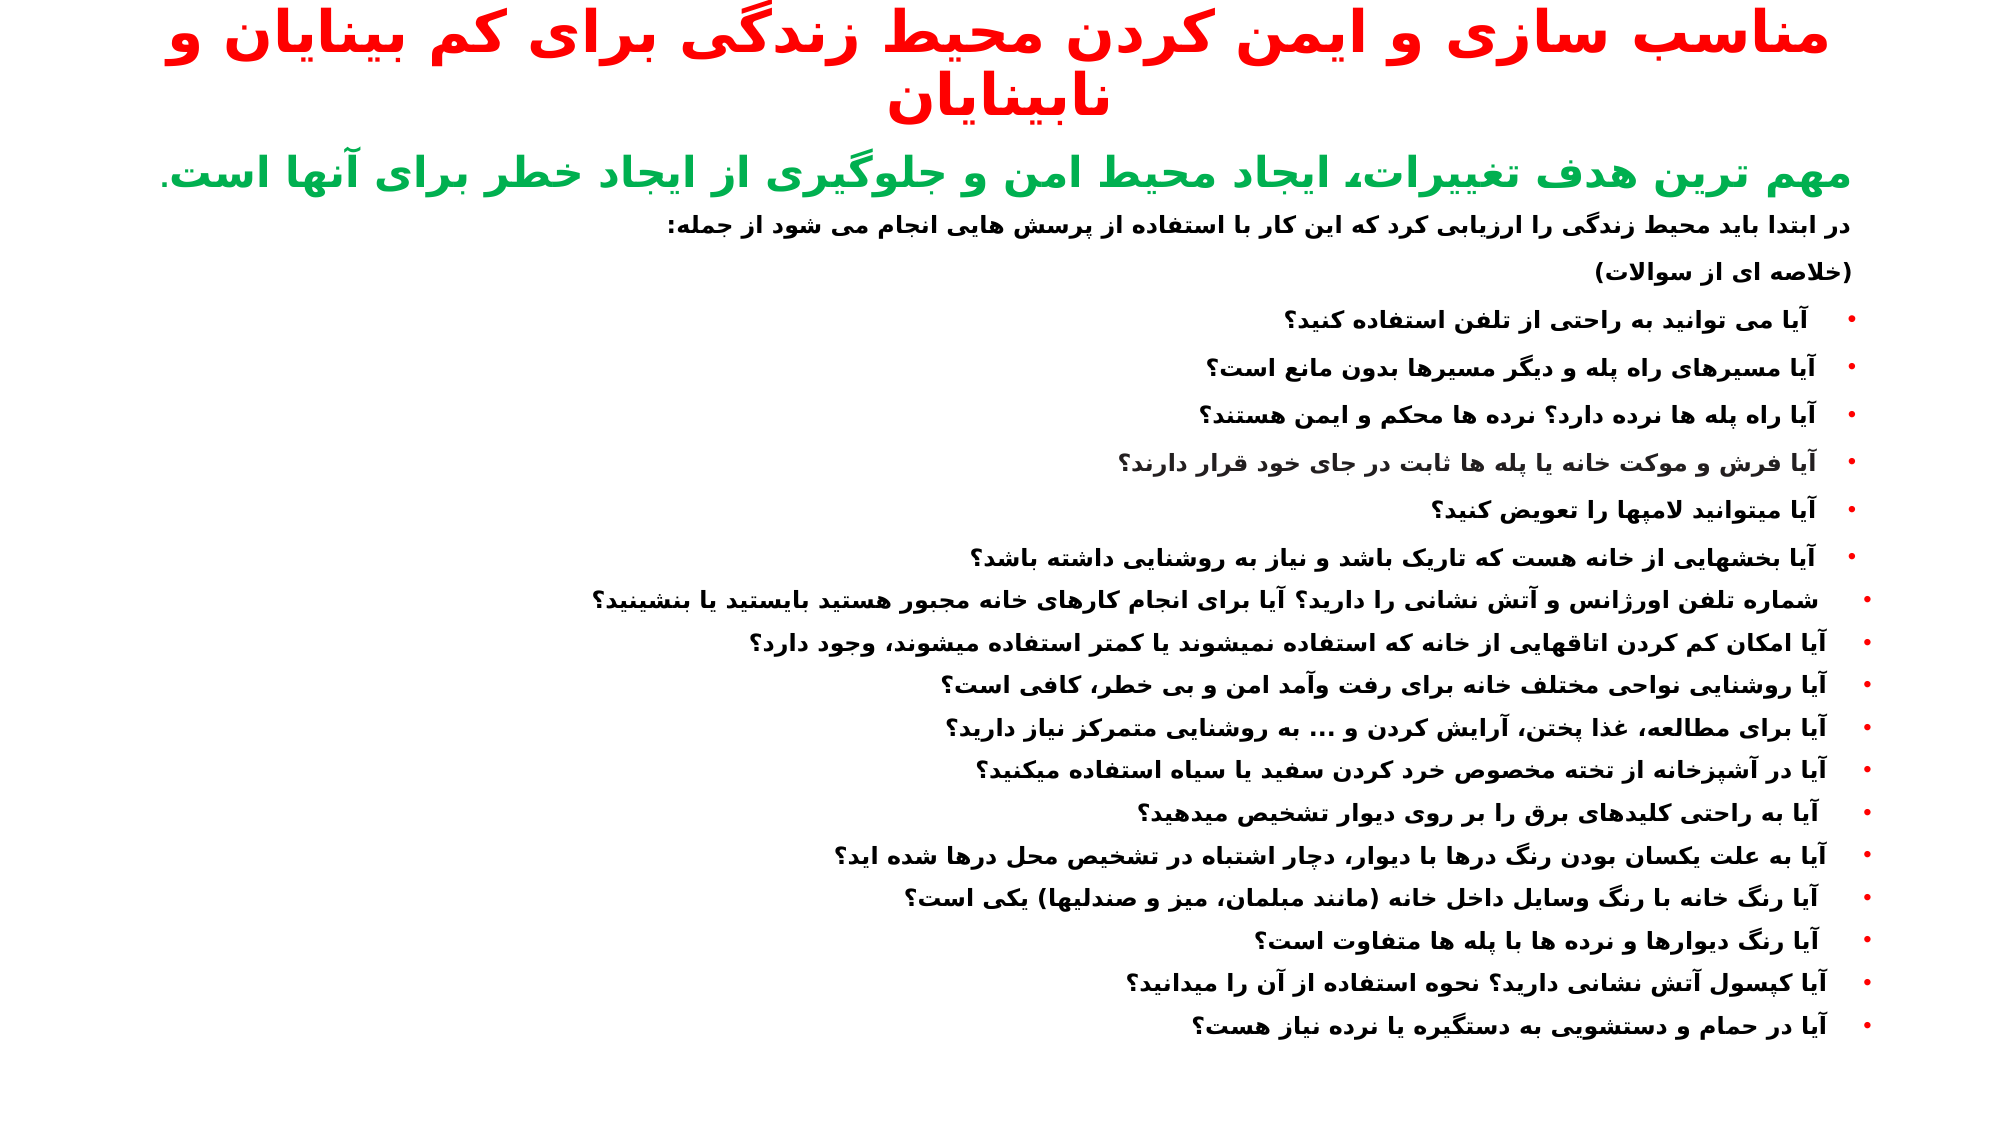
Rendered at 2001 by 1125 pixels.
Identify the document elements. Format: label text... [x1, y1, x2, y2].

title مناسب سازی و ایمن کردن محیط زندگی برای کم بینایان و نابینایان [137, 19, 1863, 111]
list مهم ترین هدف تغییرات، ایجاد محیط امن و جلوگیری از ایجاد خطر برای آنها است. در ابتدا باید محیط زندگی را ارزیابی کرد که این کار با استفاده از پرسش هایی انجام می شود از جمله: (خلاصه ای از سوالات) آیا می توانید به راحتی از تلفن استفاده کنید؟ آیا مسیرهای راه پله و دیگر مسیرها بدون مانع است؟ آیا راه پله ها نرده دارد؟ نرده ها محکم و ایمن هستند؟ آیا فرش و موکت خانه یا پله ها ثابت در جای خود قرار دارند؟ آیا میتوانید لامپها را تعویض کنید؟ آیا بخشهایی از خانه هست که تاریک باشد و نیاز به روشنایی داشته باشد؟ شماره تلفن اورژانس و آتش نشانی را دارید؟ آیا برای انجام کارهای خانه مجبور هستید بایستید یا بنشینید؟ آیا امکان کم کردن اتاقهایی از خانه که استفاده نمیشوند یا کمتر استفاده میشوند، وجود دارد؟ آیا روشنایی نواحی مختلف خانه برای رفت وآمد امن و بی خطر، کافی است؟ آیا برای مطالعه، غذا پختن، آرایش کردن و ... به روشنایی متمرکز نیاز دارید؟ آیا در آشپزخانه از تخته مخصوص خرد کردن سفید یا سیاه استفاده میکنید؟ آیا به راحتی کلیدهای برق را بر روی دیوار تشخیص میدهید؟ آیا به علت یکسان بودن رنگ درها با دیوار، دچار اشتباه در تشخیص محل درها شده اید؟ آیا رنگ خانه با رنگ وسایل داخل خانه (مانند مبلمان، میز و صندلیها) یکی است؟ آیا رنگ دیوارها و نرده ها با پله ها متفاوت است؟ آیا کپسول آتش نشانی دارید؟ نحوه استفاده از آن را میدانید؟ آیا در حمام و دستشویی به دستگیره یا نرده نیاز هست؟ [137, 111, 1884, 1082]
